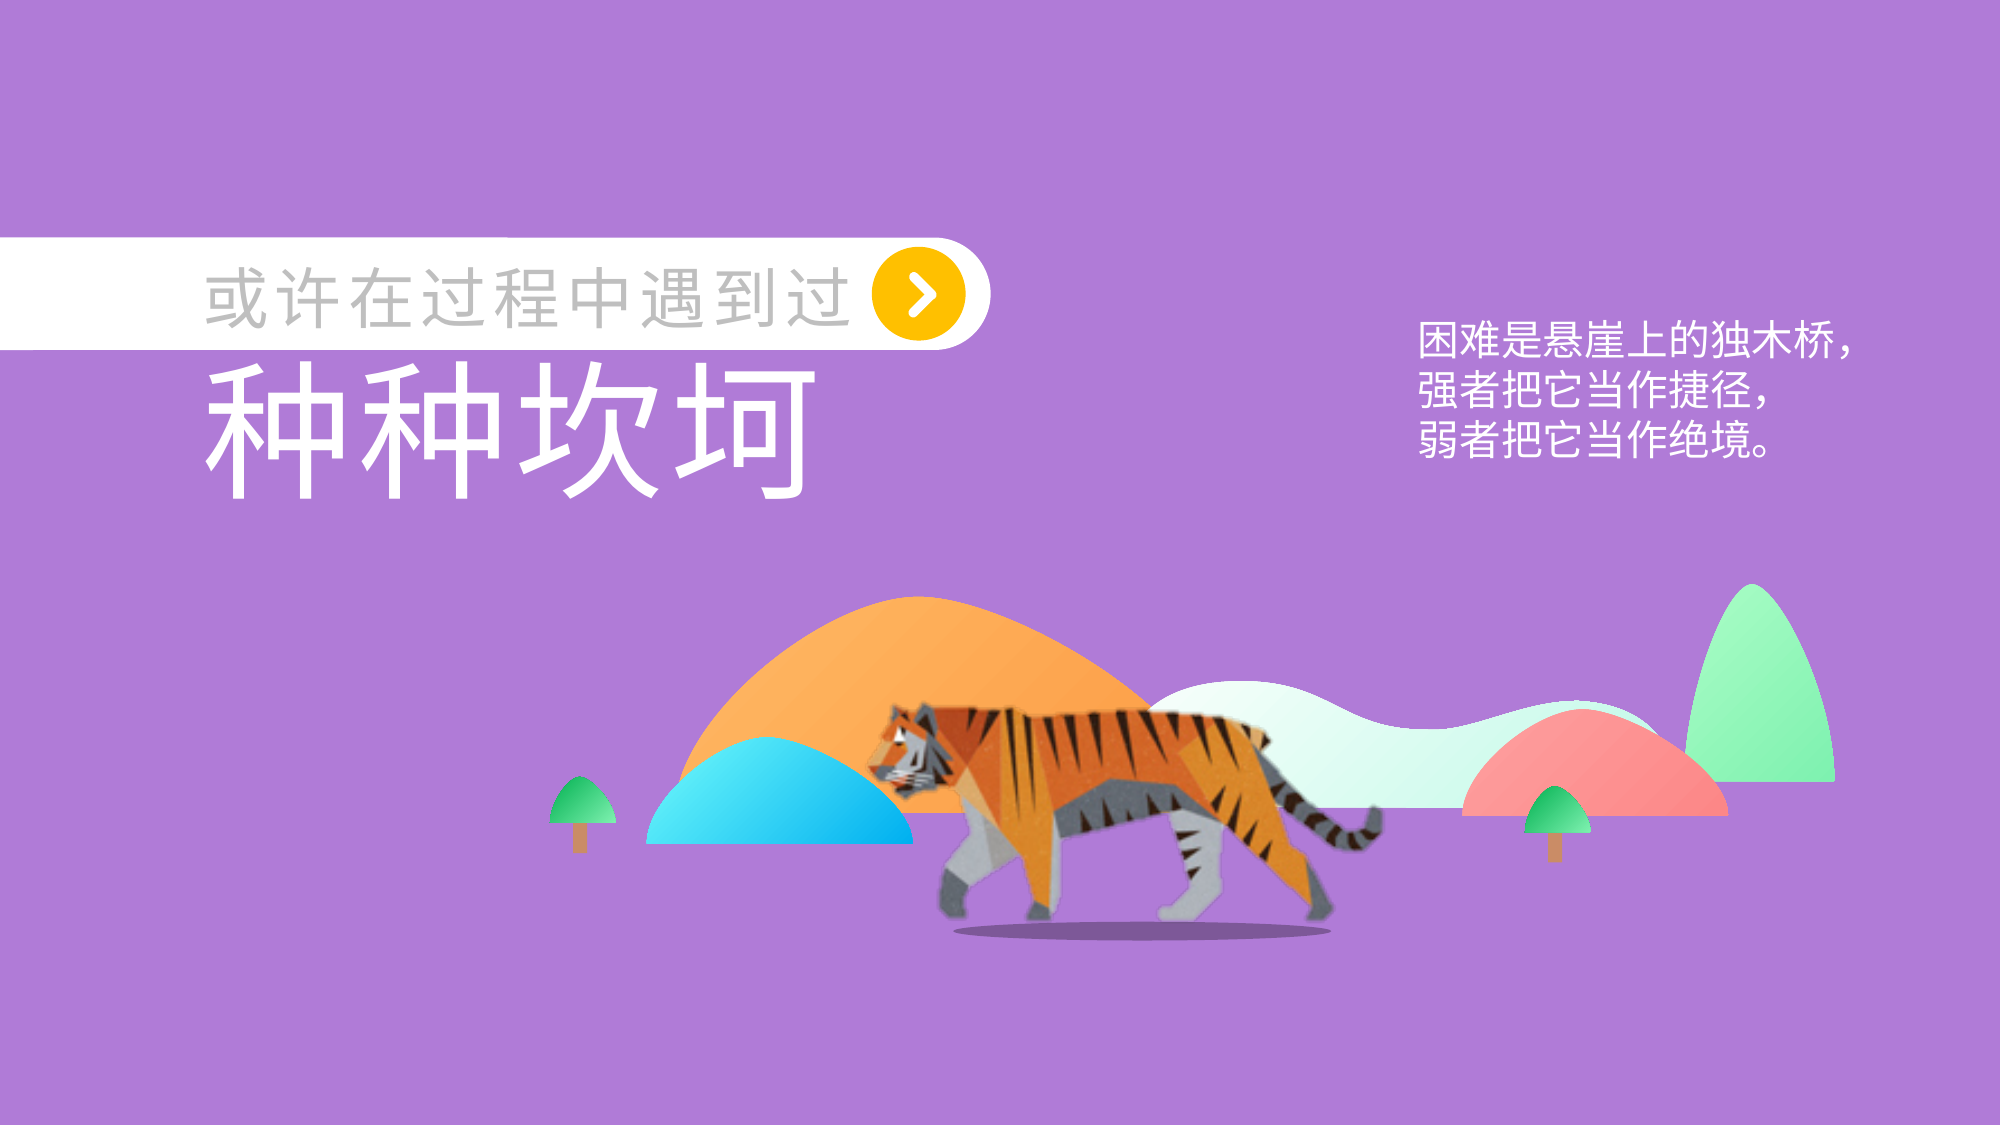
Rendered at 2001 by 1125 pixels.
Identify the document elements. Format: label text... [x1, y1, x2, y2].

text_box [1463, 708, 1730, 817]
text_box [871, 246, 966, 341]
text_box [1463, 699, 1657, 799]
text_box [0, 236, 992, 352]
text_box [549, 776, 616, 854]
text_box [678, 693, 734, 781]
text_box [1684, 583, 1836, 783]
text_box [1524, 786, 1591, 863]
picture [734, 370, 1463, 1125]
text_box 困难是悬崖上的独木桥， 强者把它当作捷径， 弱者把它当作绝境。 [1403, 306, 1893, 472]
text_box [645, 743, 734, 845]
text_box 或许在过程中遇到过 种种坎坷 [187, 249, 868, 525]
